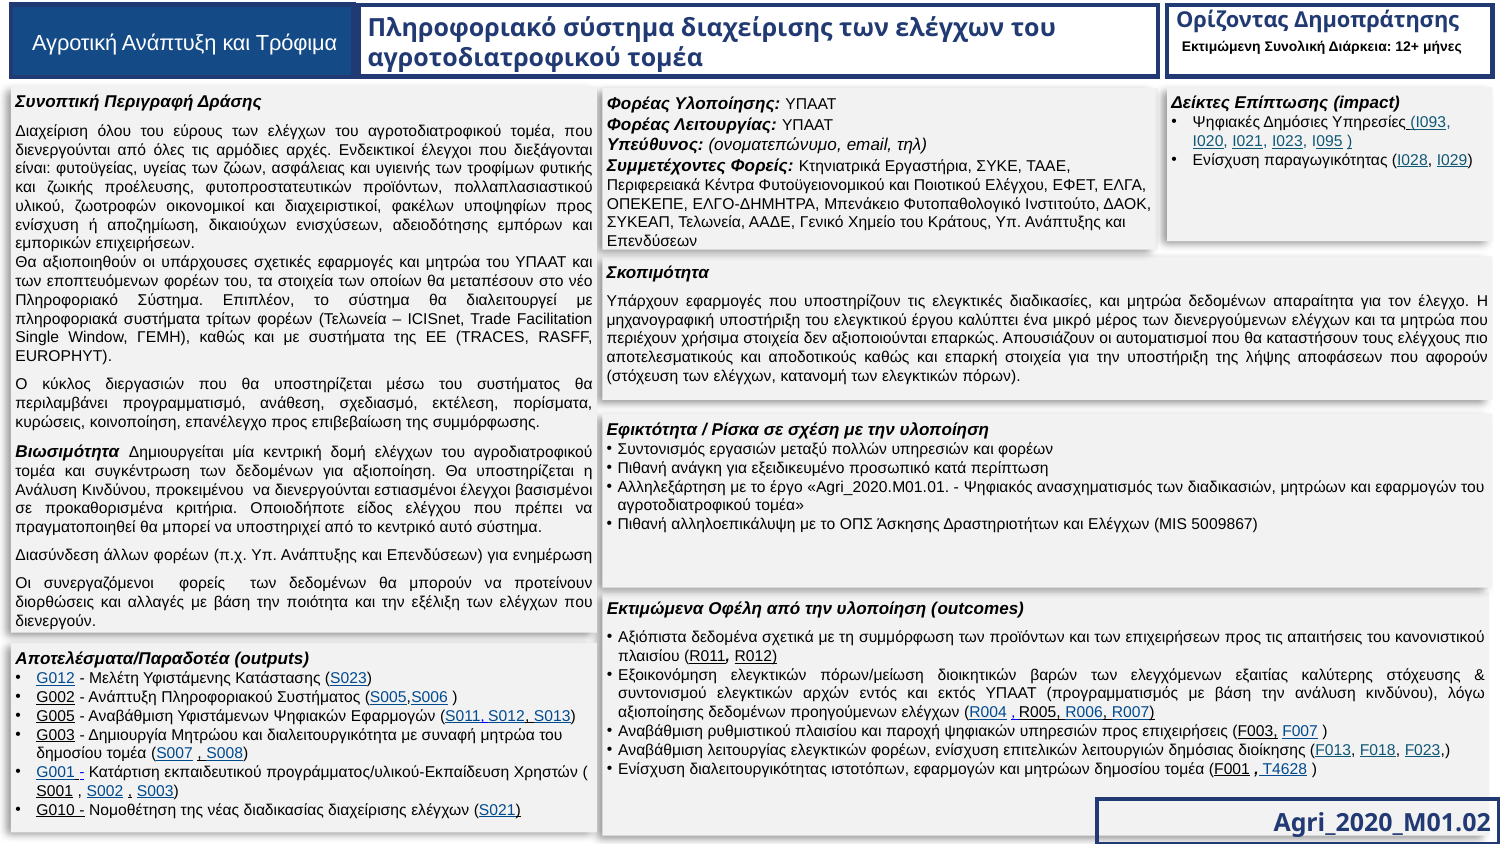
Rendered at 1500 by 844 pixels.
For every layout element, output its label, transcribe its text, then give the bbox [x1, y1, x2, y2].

text_box Φορέας Υλοποίησης: ΥΠΑΑΤ Φορέας Λειτουργίας: ΥΠΑΑΤ Υπεύθυνος: (ονοματεπώνυμο, email, τηλ) Συμμετέχοντες Φορείς: Κτηνιατρικά Εργαστήρια, ΣΥΚΕ, ΤΑΑΕ, Περιφερειακά Κέντρα Φυτοϋγειονομικού και Ποιοτικού Ελέγχου, ΕΦΕΤ, ΕΛΓΑ, ΟΠΕΚΕΠΕ, ΕΛΓΟ-ΔΗΜΗΤΡΑ, Μπενάκειο Φυτοπαθολογικό Ινστιτούτο, ΔΑΟΚ, ΣΥΚΕΑΠ, Τελωνεία, ΑΑΔΕ, Γενικό Χημείο του Κράτους, Υπ. Ανάπτυξης και Επενδύσεων [602, 87, 1158, 250]
text_box Συνοπτική Περιγραφή Δράσης Διαχείριση όλου του εύρους των ελέγχων του αγροτοδιατροφικού τομέα, που διενεργούνται από όλες τις αρμόδιες αρχές. Ενδεικτικοί έλεγχοι που διεξάγονται είναι: φυτοϋγείας, υγείας των ζώων, ασφάλειας και υγιεινής των τροφίμων φυτικής και ζωικής προέλευσης, φυτοπροστατευτικών προϊόντων, πολλαπλασιαστικού υλικού, ζωοτροφών οικονομικοί και διαχειριστικοί, φακέλων υποψηφίων προς ενίσχυση ή αποζημίωση, δικαιούχων ενισχύσεων, αδειοδότησης εμπόρων και εμπορικών επιχειρήσεων. Θα αξιοποιηθούν οι υπάρχουσες σχετικές εφαρμογές και μητρώα του ΥΠΑΑΤ και των εποπτευόμενων φορέων του, τα στοιχεία των οποίων θα μεταπέσουν στο νέο Πληροφοριακό Σύστημα. Επιπλέον, το σύστημα θα διαλειτουργεί με πληροφοριακά συστήματα τρίτων φορέων (Τελωνεία – ICISnet, Trade Facilitation Single Window, ΓΕΜΗ), καθώς και με συστήματα της ΕΕ (TRACES, RASFF, EUROPHYT). Ο κύκλος διεργασιών που θα υποστηρίζεται μέσω του συστήματος θα περιλαμβάνει προγραμματισμό, ανάθεση, σχεδιασμό, εκτέλεση, πορίσματα, κυρώσεις, κοινοποίηση, επανέλεγχο προς επιβεβαίωση της συμμόρφωσης. Βιωσιμότητα Δημιουργείται μία κεντρική δομή ελέγχων του αγροδιατροφικού τομέα και συγκέντρωση των δεδομένων για αξιοποίηση. Θα υποστηρίζεται η Ανάλυση Κινδύνου, προκειμένου να διενεργούνται εστιασμένοι έλεγχοι βασισμένοι σε προκαθορισμένα κριτήρια. Οποιοδήποτε είδος ελέγχου που πρέπει να πραγματοποιηθεί θα μπορεί να υποστηριχεί από το κεντρικό αυτό σύστημα. Διασύνδεση άλλων φορέων (π.χ. Υπ. Ανάπτυξης και Επενδύσεων) για ενημέρωση Οι συνεργαζόμενοι φορείς των δεδομένων θα μπορούν να προτείνουν διορθώσεις και αλλαγές με βάση την ποιότητα και την εξέλιξη των ελέγχων που διενεργούν. [10, 86, 597, 633]
text_box Ορίζοντας Δημοπράτησης [1166, 4, 1493, 78]
text_box Αποτελέσματα/Παραδοτέα (outputs) G012 - Μελέτη Υφιστάμενης Κατάστασης (S023) G002 - Ανάπτυξη Πληροφοριακού Συστήματος (S005,S006 ) G005 - Αναβάθμιση Υφιστάμενων Ψηφιακών Εφαρμογών (S011, S012, S013) G003 - Δημιουργία Μητρώου και διαλειτουργικότητα με συναφή μητρώα του δημοσίου τομέα (S007 , S008) G001 - Κατάρτιση εκπαιδευτικού προγράμματος/υλικού-Εκπαίδευση Χρηστών (S001 , S002 , S003) G010 - Νομοθέτηση της νέας διαδικασίας διαχείρισης ελέγχων (S021) [10, 642, 597, 833]
text_box Αγροτική Ανάπτυξη και Τρόφιμα [10, 3, 354, 78]
text_box Εκτιμώμενα Οφέλη από την υλοποίηση (outcomes) Aξιόπιστα δεδομένα σχετικά με τη συμμόρφωση των προϊόντων και των επιχειρήσεων προς τις απαιτήσεις του κανονιστικού πλαισίου (R011, R012) Εξοικονόμηση ελεγκτικών πόρων/μείωση διοικητικών βαρών των ελεγχόμενων εξαιτίας καλύτερης στόχευσης & συντονισμού ελεγκτικών αρχών εντός και εκτός ΥΠΑΑΤ (προγραμματισμός με βάση την ανάλυση κινδύνου), λόγω αξιοποίησης δεδομένων προηγούμενων ελέγχων (R004 , R005, R006, R007) Αναβάθμιση ρυθμιστικού πλαισίου και παροχή ψηφιακών υπηρεσιών προς επιχειρήσεις (F003, F007 ) Αναβάθμιση λειτουργίας ελεγκτικών φορέων, ενίσχυση επιτελικών λειτουργιών δημόσιας διοίκησης (F013, F018, F023,) Ενίσχυση διαλειτουργικότητας ιστοτόπων, εφαρμογών και μητρώων δημοσίου τομέα (F001 , T4628 ) [602, 596, 1489, 836]
picture [1, 757, 10, 833]
text_box Εκτιμώμενη Συνολική Διάρκεια: 12+ μήνες [1167, 30, 1483, 62]
text_box Agri_2020_Μ01.02 [1096, 798, 1500, 844]
text_box Σκοπιμότητα Υπάρχουν εφαρμογές που υποστηρίζουν τις ελεγκτικές διαδικασίες, και μητρώα δεδομένων απαραίτητα για τον έλεγχο. Η μηχανογραφική υποστήριξη του ελεγκτικού έργου καλύπτει ένα μικρό μέρος των διενεργούμενων ελέγχων και τα μητρώα που περιέχουν χρήσιμα στοιχεία δεν αξιοποιούνται επαρκώς. Απουσιάζουν οι αυτοματισμοί που θα καταστήσουν τους ελέγχους πιο αποτελεσματικούς και αποδοτικούς καθώς και επαρκή στοιχεία για την υποστήριξη της λήψης αποφάσεων που αφορούν (στόχευση των ελέγχων, κατανομή των ελεγκτικών πόρων). [602, 256, 1493, 400]
text_box Πληροφοριακό σύστημα διαχείρισης των ελέγχων του αγροτοδιατροφικού τομέα [358, 4, 1159, 78]
text_box Δείκτες Επίπτωσης (impact) Ψηφιακές Δημόσιες Υπηρεσίες (I093, I020, I021, I023, I095 ) Ενίσχυση παραγωγικότητας (I028, I029) [1167, 87, 1493, 242]
text_box Εφικτότητα / Ρίσκα σε σχέση με την υλοποίηση Συντονισμός εργασιών μεταξύ πολλών υπηρεσιών και φορέων Πιθανή ανάγκη για εξειδικευμένο προσωπικό κατά περίπτωση Αλληλεξάρτηση με το έργο «Agri_2020.M01.01. - Ψηφιακός ανασχηματισμός των διαδικασιών, μητρώων και εφαρμογών του αγροτοδιατροφικού τομέα» Πιθανή αλληλοεπικάλυψη με το ΟΠΣ Άσκησης Δραστηριοτήτων και Ελέγχων (MIS 5009867) [602, 413, 1493, 588]
